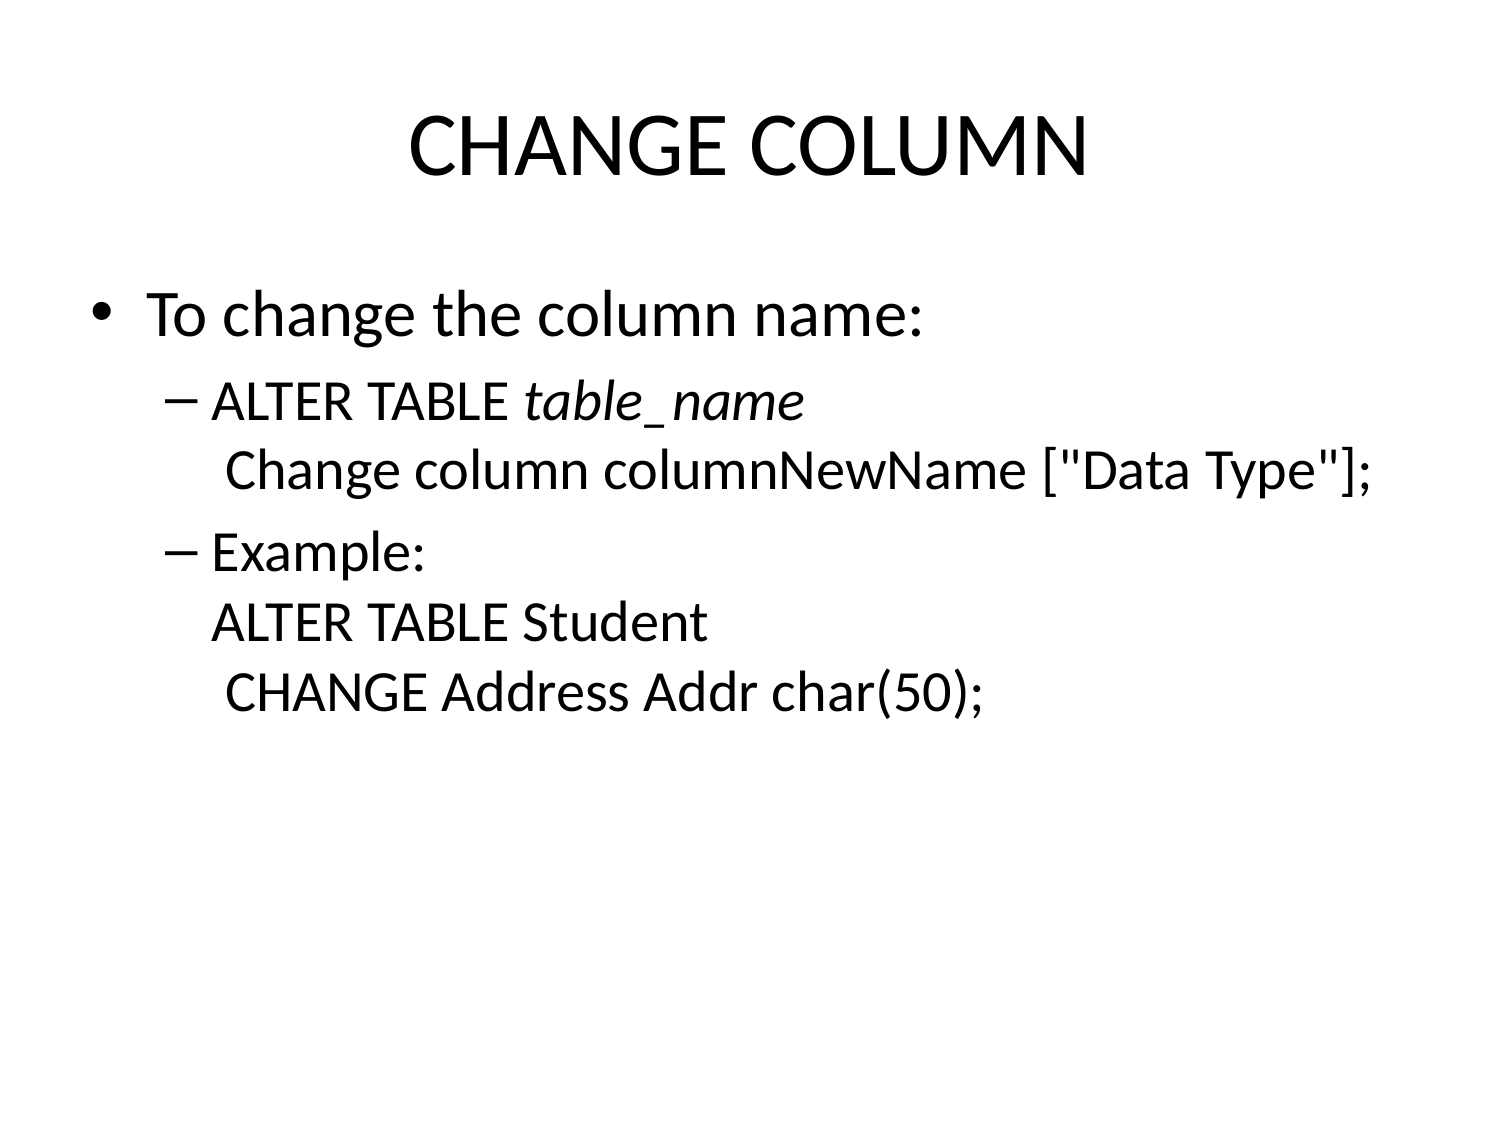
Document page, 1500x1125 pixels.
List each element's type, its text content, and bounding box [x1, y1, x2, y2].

list To change the column name: ALTER TABLE table_name Change column columnNewName ["Data Type"]; Example: ALTER TABLE Student CHANGE Address Addr char(50); [75, 262, 1425, 1005]
title CHANGE COLUMN [75, 45, 1425, 233]
